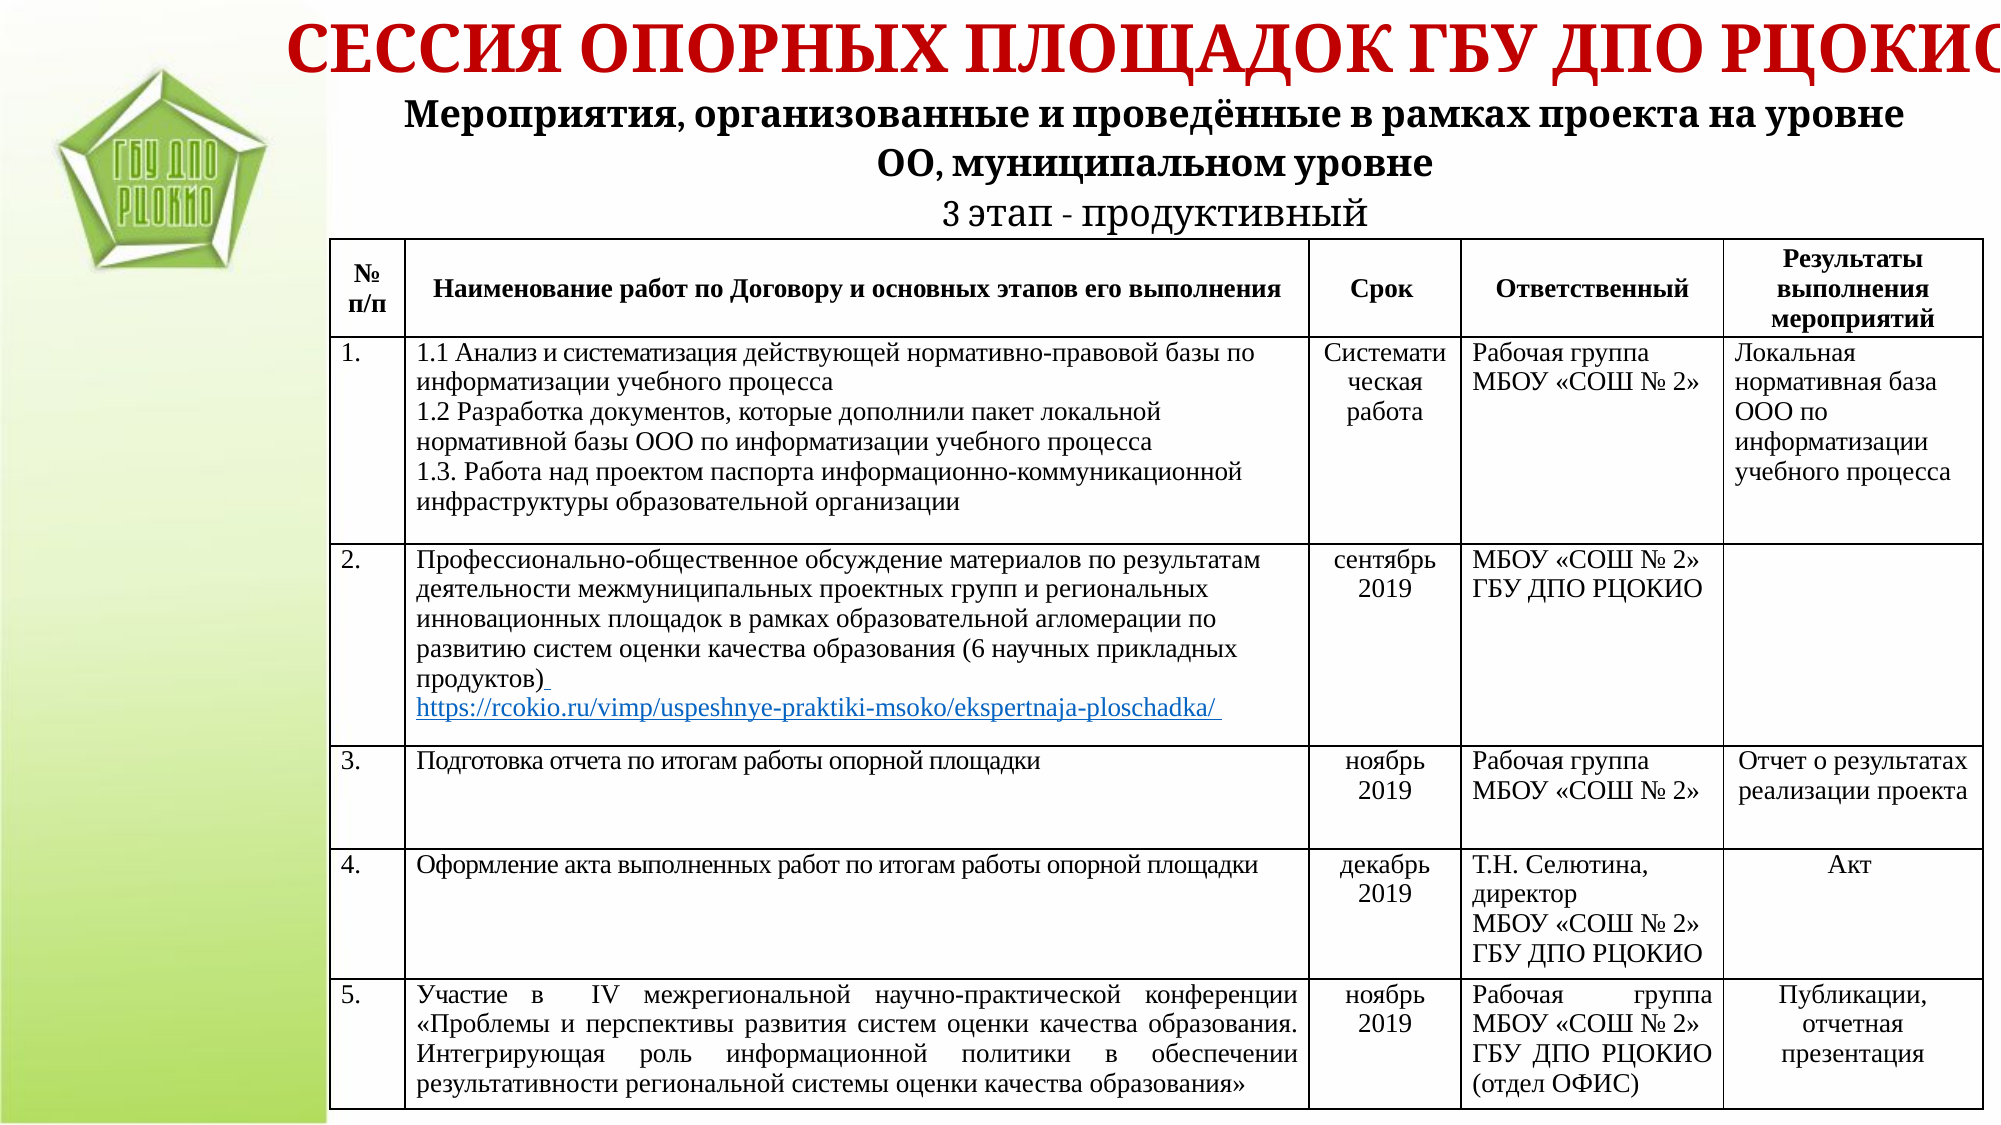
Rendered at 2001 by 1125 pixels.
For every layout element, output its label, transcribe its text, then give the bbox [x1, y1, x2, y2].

text_box Мероприятия, организованные и проведённые в рамках проекта на уровне ОО, муниципальном уровне 3 этап - продуктивный [359, 78, 1952, 238]
table_cell МБОУ «СОШ № 2» ГБУ ДПО РЦОКИО [1462, 545, 1723, 745]
table_cell Рабочая группа МБОУ «СОШ № 2» [1462, 338, 1723, 543]
table_cell ноябрь 2019 [1310, 747, 1460, 848]
table_header Срок [1310, 240, 1460, 336]
table_cell [1724, 545, 1982, 745]
text_box СЕССИЯ ОПОРНЫХ ПЛОЩАДОК ГБУ ДПО РЦОКИО [270, 0, 2000, 94]
table_header Результаты выполнения мероприятий [1724, 240, 1982, 336]
table_cell Подготовка отчета по итогам работы опорной площадки [406, 747, 1308, 848]
table_cell Акт [1724, 850, 1982, 978]
table_cell Систематическая работа [1310, 338, 1460, 543]
table_cell Профессионально-общественное обсуждение материалов по результатам деятельности межмуниципальных проектных групп и региональных инновационных площадок в рамках образовательной агломерации по развитию систем оценки качества образования (6 научных прикладных продуктов) https://rcokio.ru/vimp/uspeshnye-praktiki-msoko/ekspertnaja-ploschadka/ [406, 545, 1308, 745]
table_header Наименование работ по Договору и основных этапов его выполнения [406, 240, 1308, 336]
table_cell 1. [331, 338, 404, 543]
table_cell Публикации, отчетная презентация [1724, 980, 1982, 1108]
table_cell 4. [331, 850, 404, 978]
table_header Ответственный [1462, 240, 1723, 336]
table_cell ноябрь 2019 [1310, 980, 1460, 1108]
table_cell Рабочая группа МБОУ «СОШ № 2» ГБУ ДПО РЦОКИО (отдел ОФИС) [1462, 980, 1723, 1108]
table_cell 5. [331, 980, 404, 1108]
table_cell Отчет о результатах реализации проекта [1724, 747, 1982, 848]
table_cell Участие в IV межрегиональной научно-практической конференции «Проблемы и перспективы развития систем оценки качества образования. Интегрирующая роль информационной политики в обеспечении результативности региональной системы оценки качества образования» [406, 980, 1308, 1108]
table_cell Локальная нормативная база ООО по информатизации учебного процесса [1724, 338, 1982, 543]
table_cell 3. [331, 747, 404, 848]
table_cell сентябрь 2019 [1310, 545, 1460, 745]
table_header № п/п [331, 240, 404, 336]
table_cell 2. [331, 545, 404, 745]
table_cell декабрь 2019 [1310, 850, 1460, 978]
table_cell Рабочая группа МБОУ «СОШ № 2» [1462, 747, 1723, 848]
table_cell Т.Н. Селютина, директор МБОУ «СОШ № 2» ГБУ ДПО РЦОКИО [1462, 850, 1723, 978]
table_cell Оформление акта выполненных работ по итогам работы опорной площадки [406, 850, 1308, 978]
table_cell 1.1 Анализ и систематизация действующей нормативно-правовой базы по информатизации учебного процесса 1.2 Разработка документов, которые дополнили пакет локальной нормативной базы ООО по информатизации учебного процесса 1.3. Работа над проектом паспорта информационно-коммуникационной инфраструктуры образовательной организации [406, 338, 1308, 543]
picture [0, 0, 2001, 1125]
